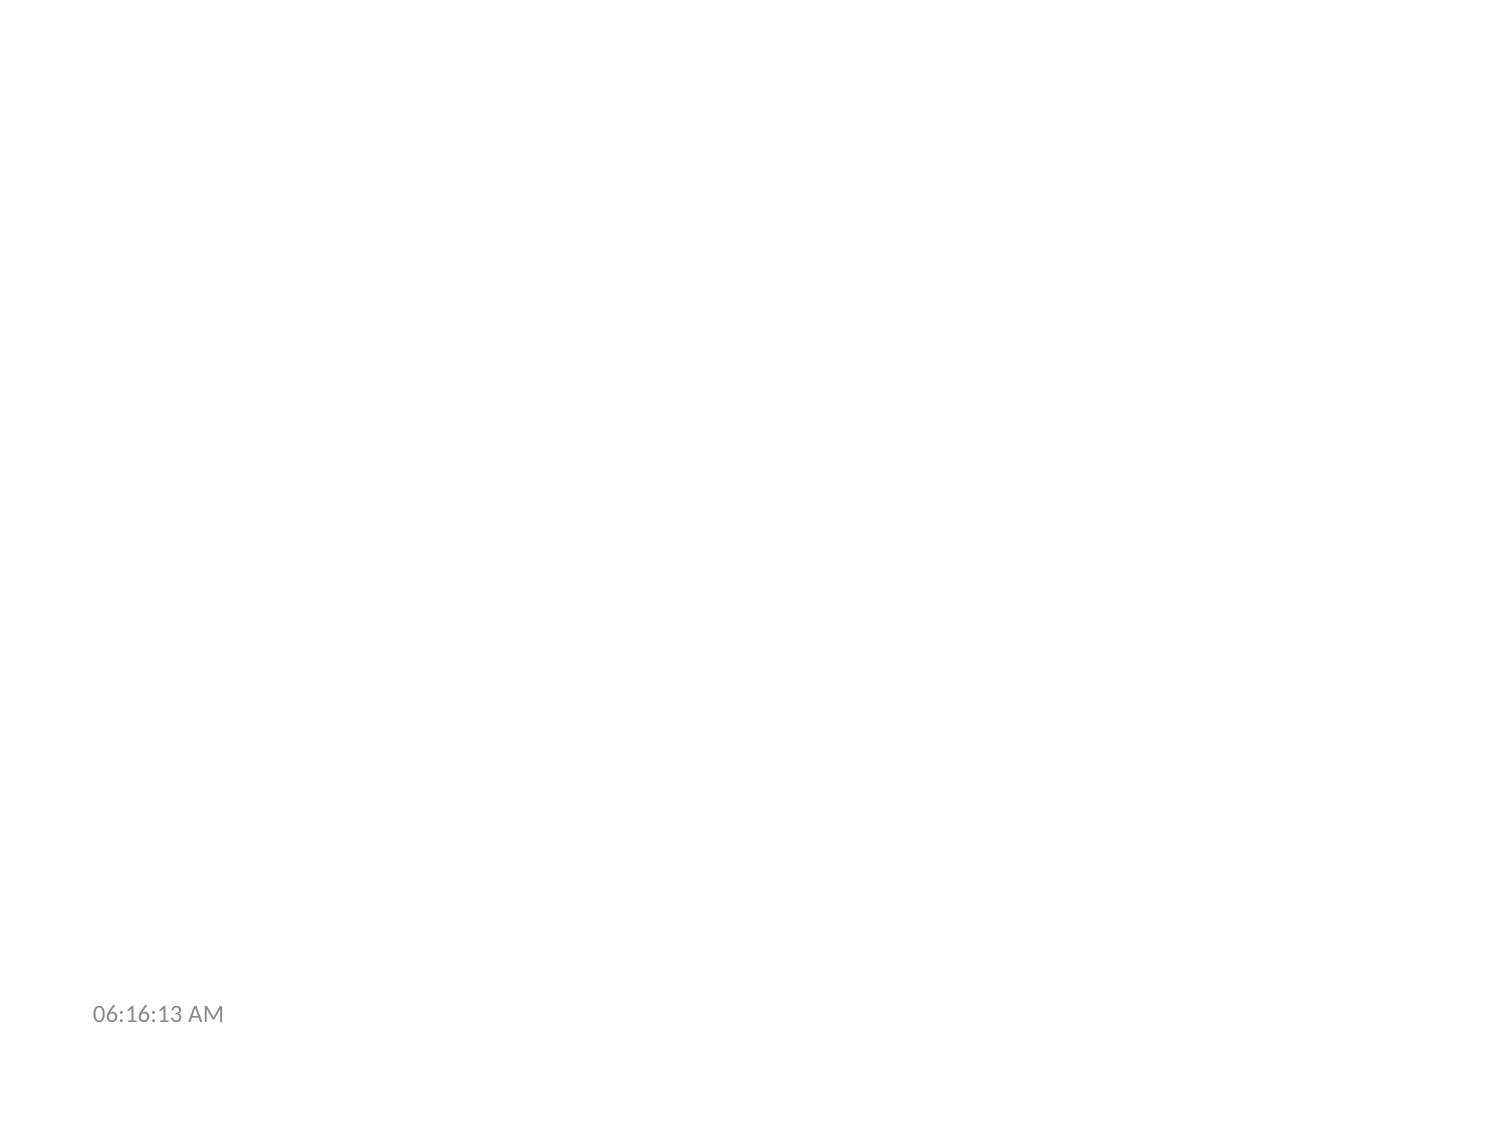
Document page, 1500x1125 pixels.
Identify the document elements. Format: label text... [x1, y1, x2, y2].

text_box 3:35:09 PM [77, 982, 428, 1043]
